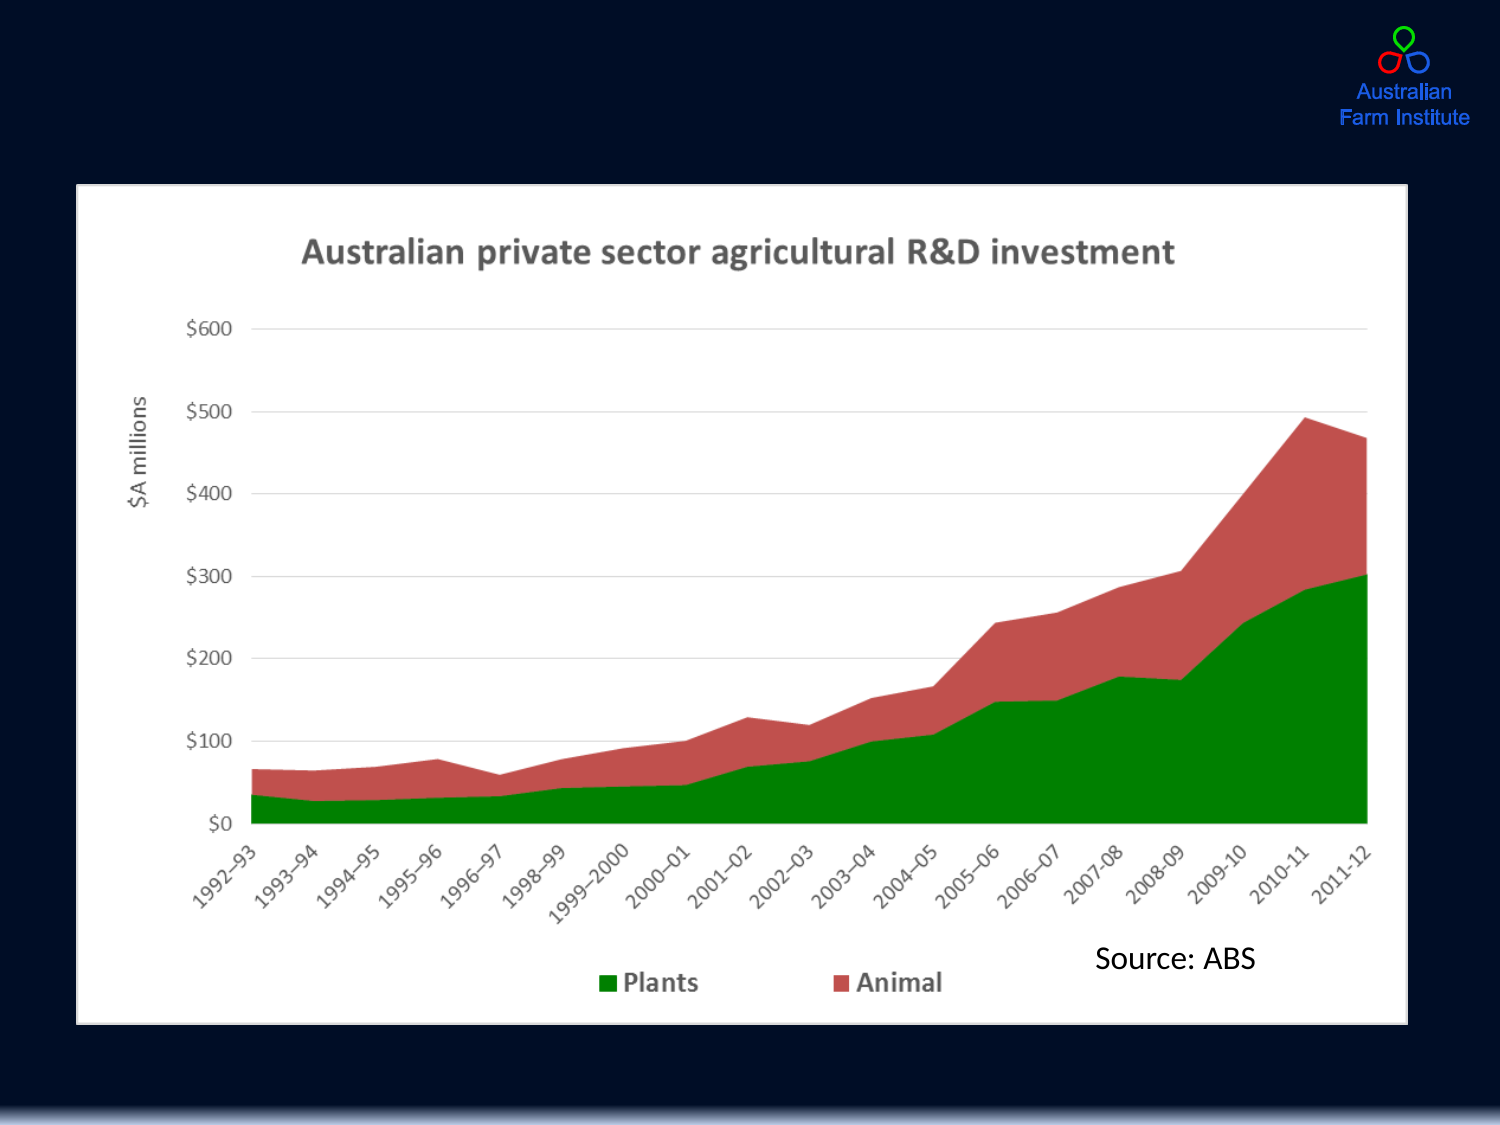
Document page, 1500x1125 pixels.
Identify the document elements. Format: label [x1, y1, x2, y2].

list [76, 184, 1408, 1025]
